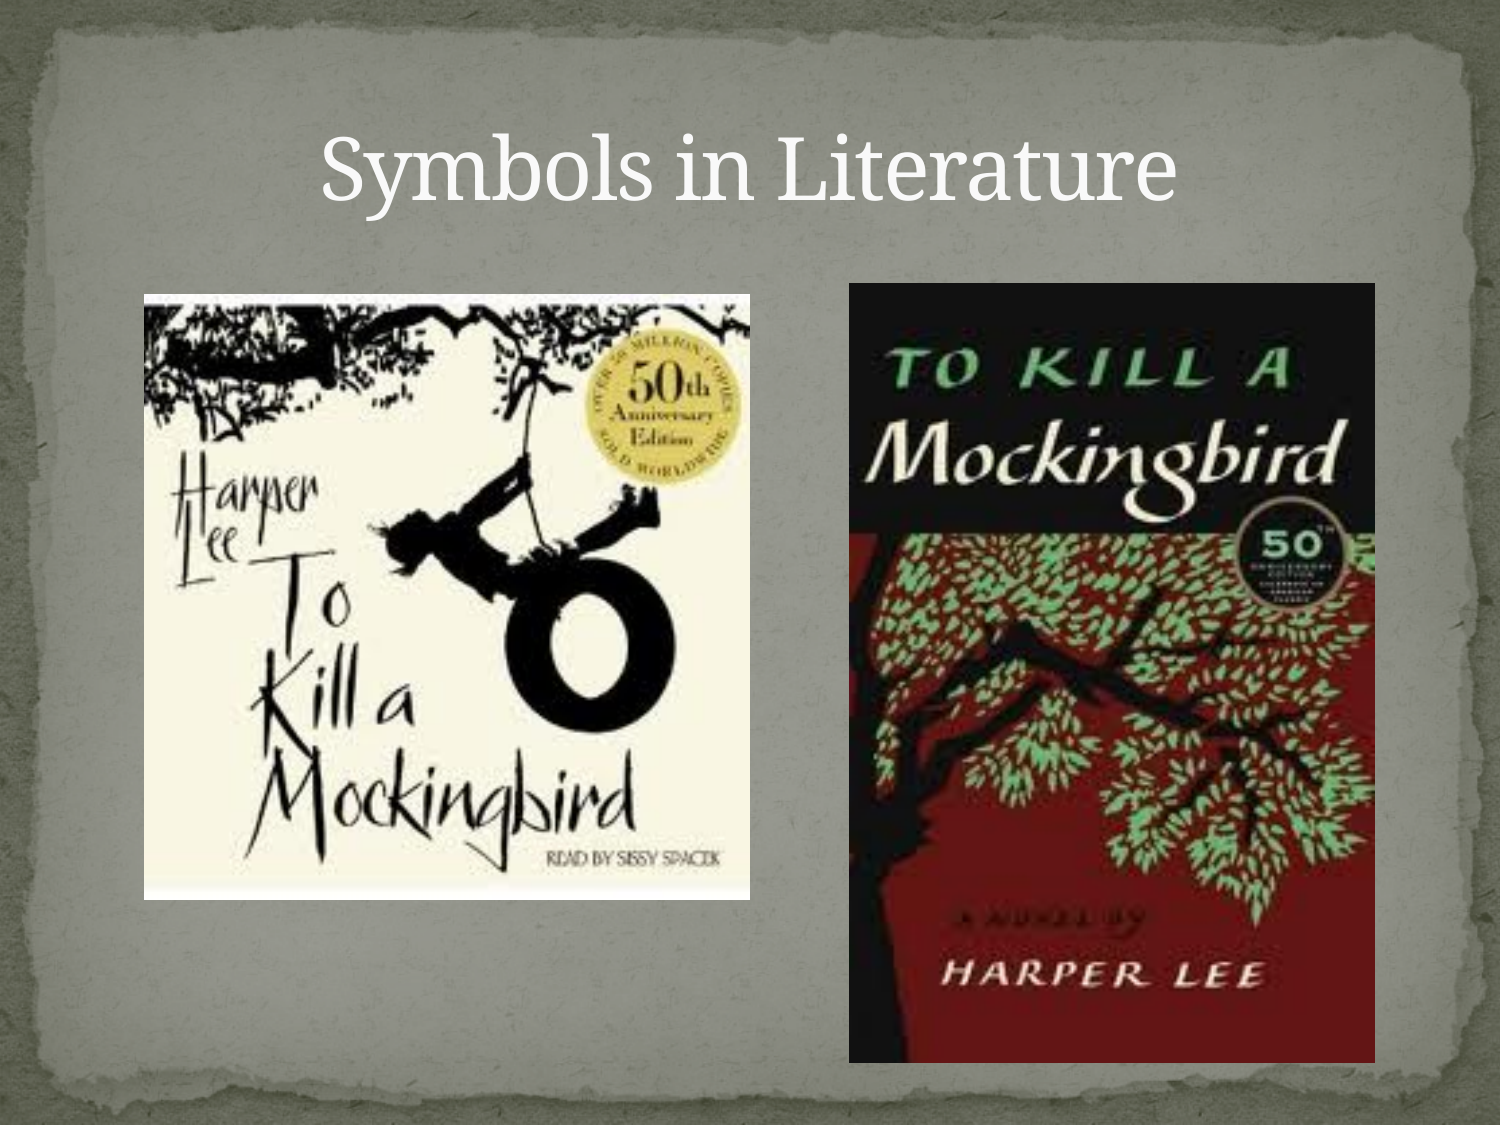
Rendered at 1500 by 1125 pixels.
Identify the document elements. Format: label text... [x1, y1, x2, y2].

picture [849, 283, 1375, 1063]
picture [144, 294, 751, 901]
title Symbols in Literature [74, 24, 1425, 225]
